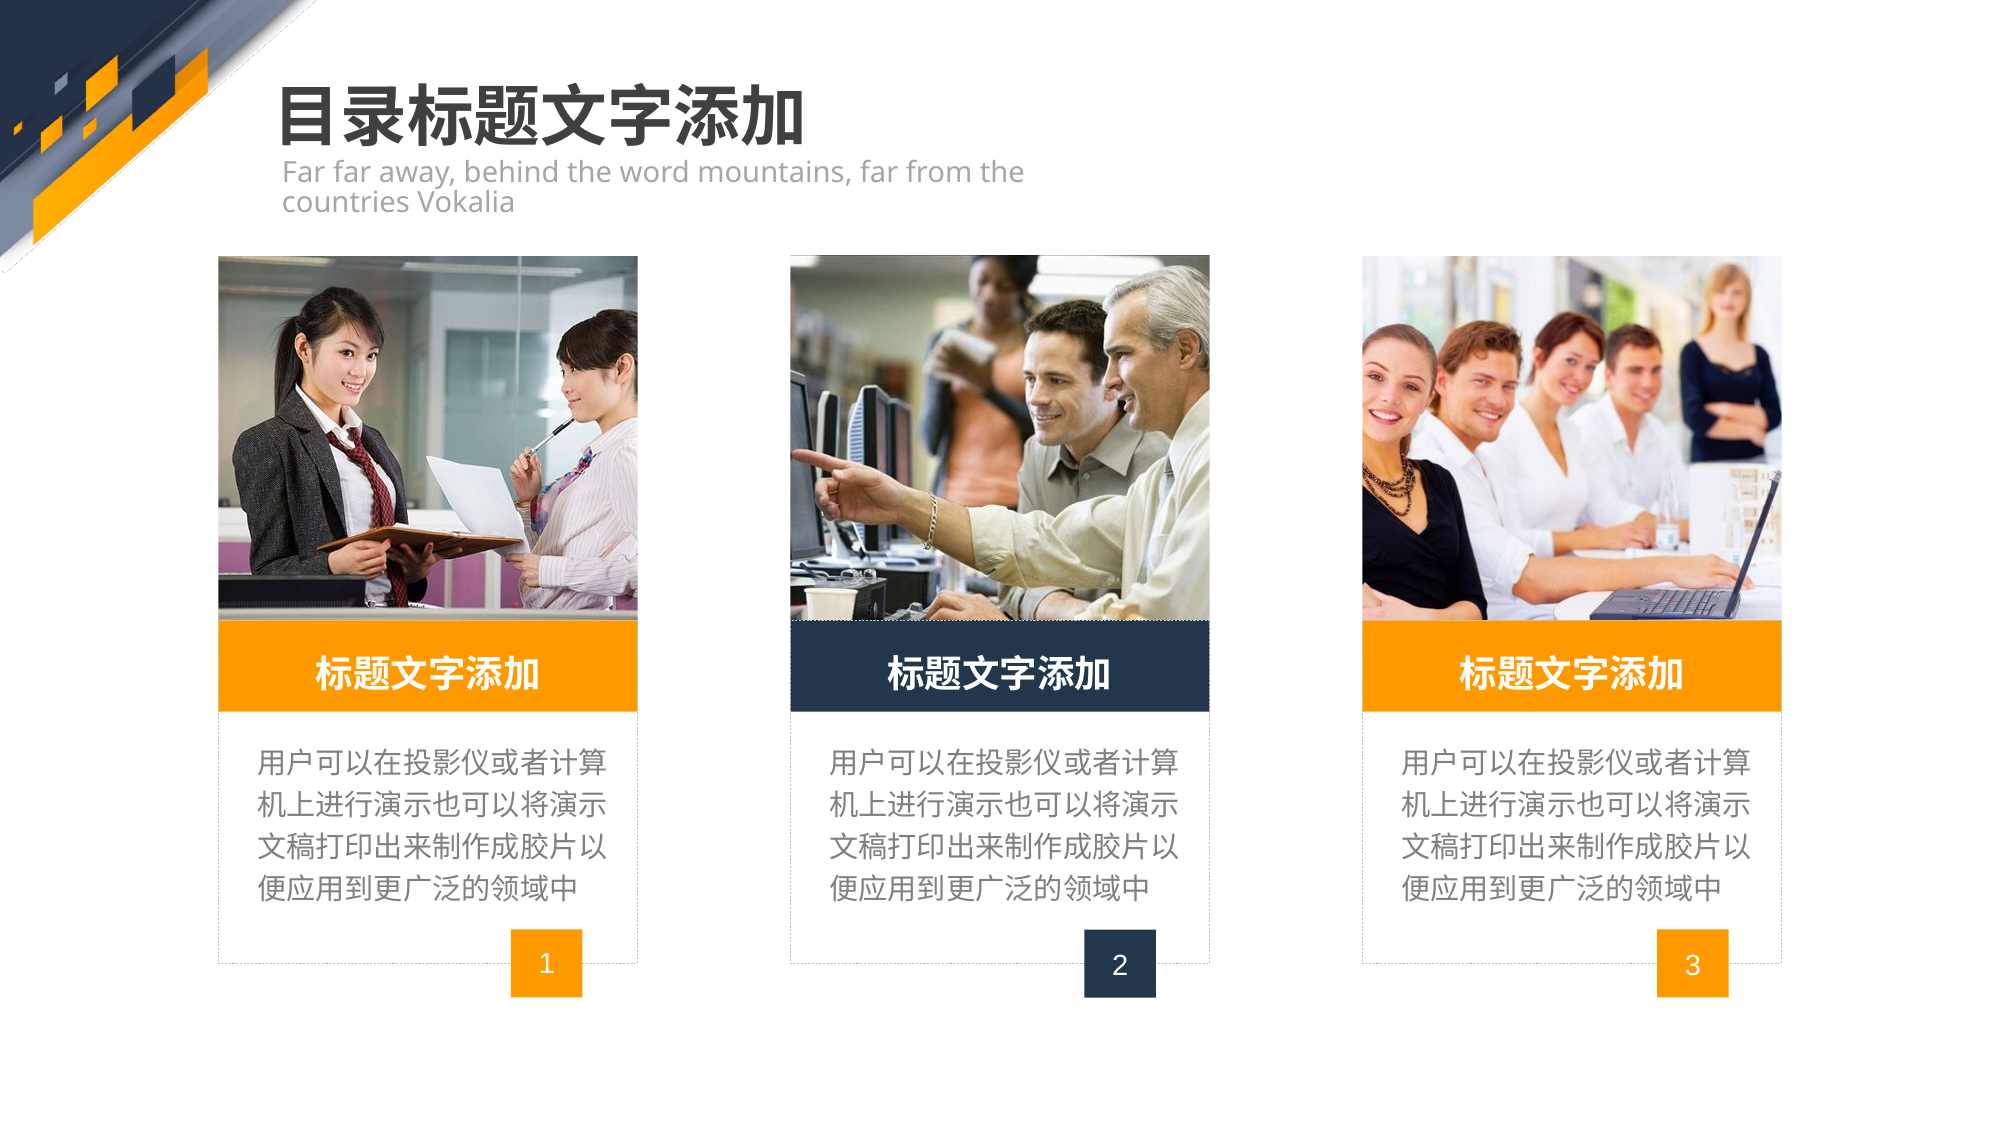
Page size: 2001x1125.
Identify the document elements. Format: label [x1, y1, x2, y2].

picture [0, 0, 638, 620]
text_box [218, 620, 638, 998]
text_box [273, 74, 1135, 190]
text_box [790, 620, 1210, 998]
text_box [1362, 620, 1782, 998]
picture [790, 255, 1210, 620]
picture [1362, 256, 1782, 620]
